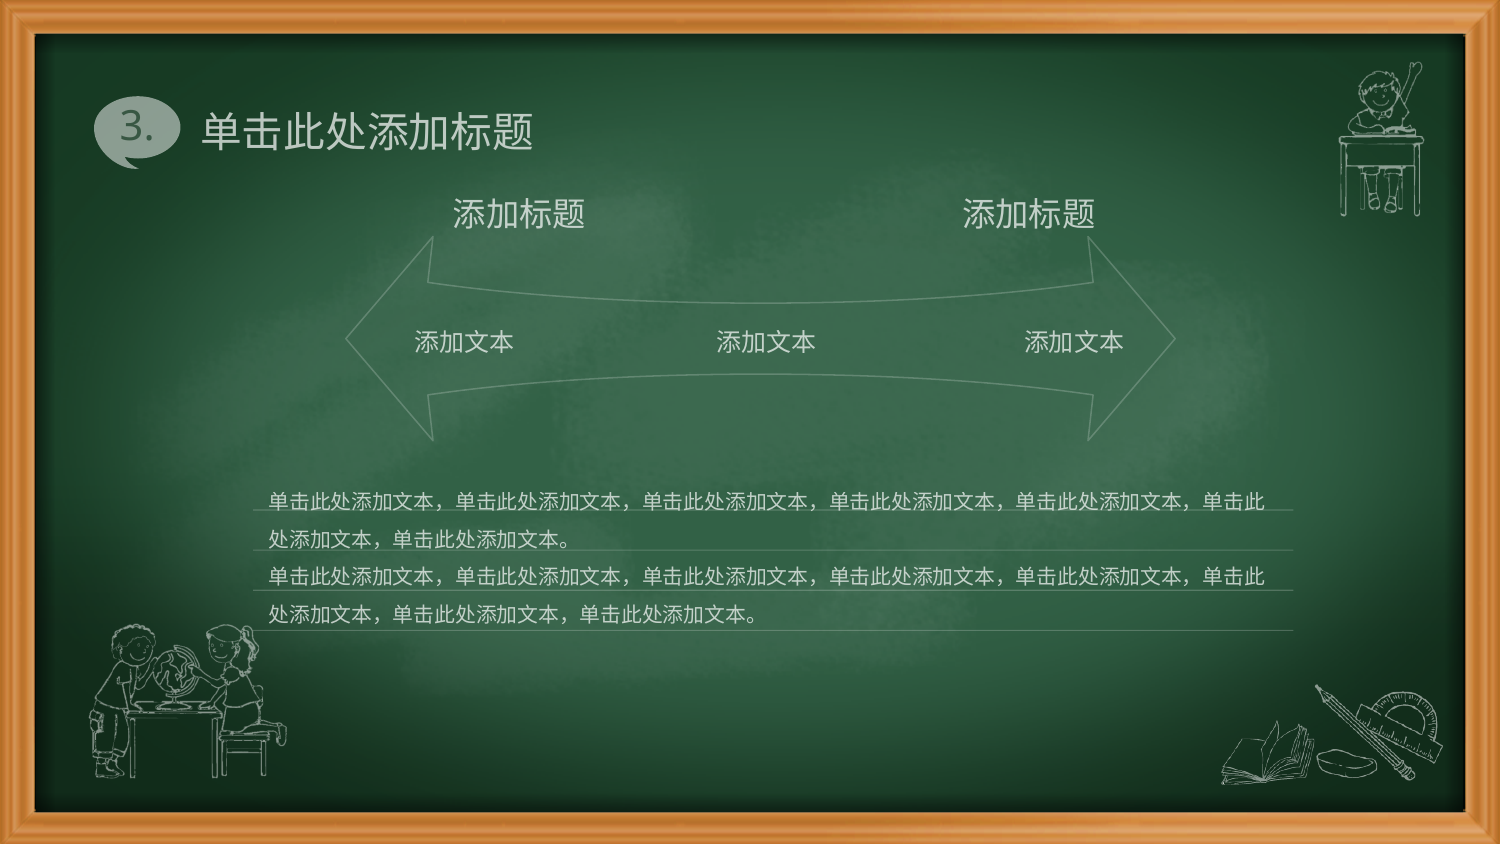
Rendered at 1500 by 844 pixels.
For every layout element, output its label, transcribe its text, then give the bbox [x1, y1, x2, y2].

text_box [252, 468, 1294, 636]
title 单击此处添加标题 [185, 97, 1022, 164]
text_box 添加标题 [392, 185, 647, 234]
picture [0, 0, 1500, 844]
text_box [345, 236, 1176, 441]
text_box 添加标题 [901, 185, 1157, 234]
